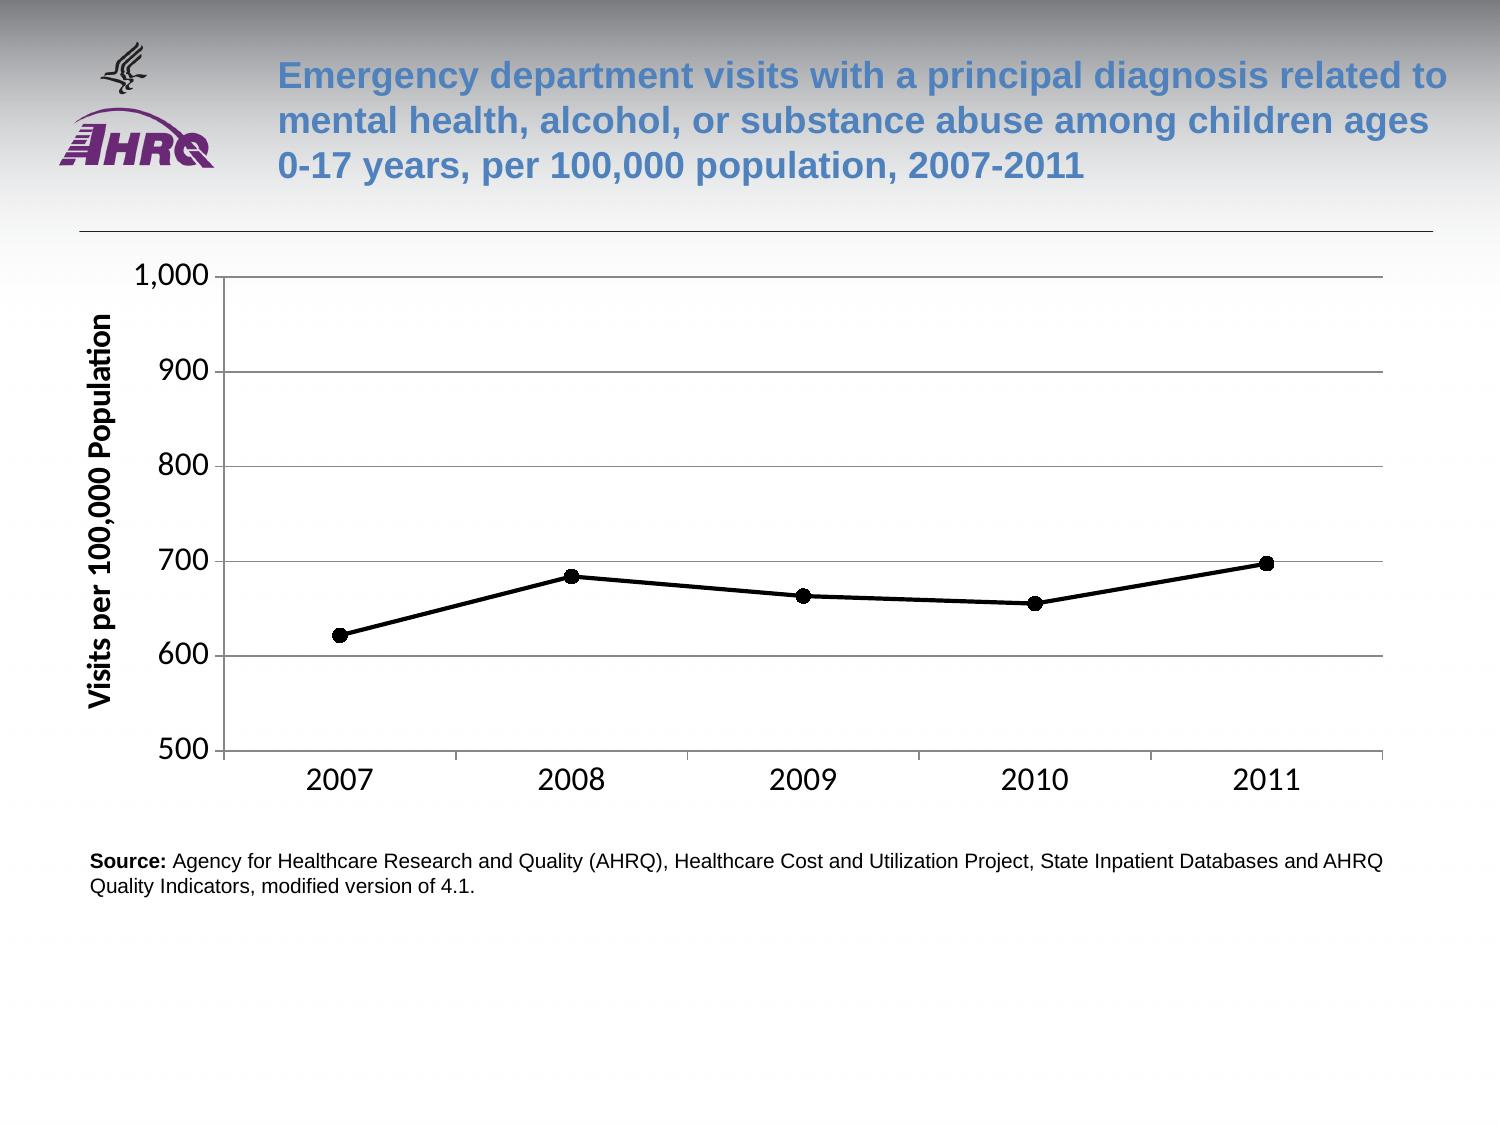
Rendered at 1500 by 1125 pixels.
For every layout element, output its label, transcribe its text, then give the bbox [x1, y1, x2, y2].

text_box Source: Agency for Healthcare Research and Quality (AHRQ), Healthcare Cost and Utilization Project, State Inpatient Databases and AHRQ Quality Indicators, modified version of 4.1. [74, 839, 1425, 905]
chart [74, 254, 1426, 826]
picture [0, 0, 1500, 1125]
title Emergency department visits with a principal diagnosis related to mental health, alcohol, or substance abuse among children ages 0-17 years, per 100,000 population, 2007-2011 [262, 24, 1475, 213]
